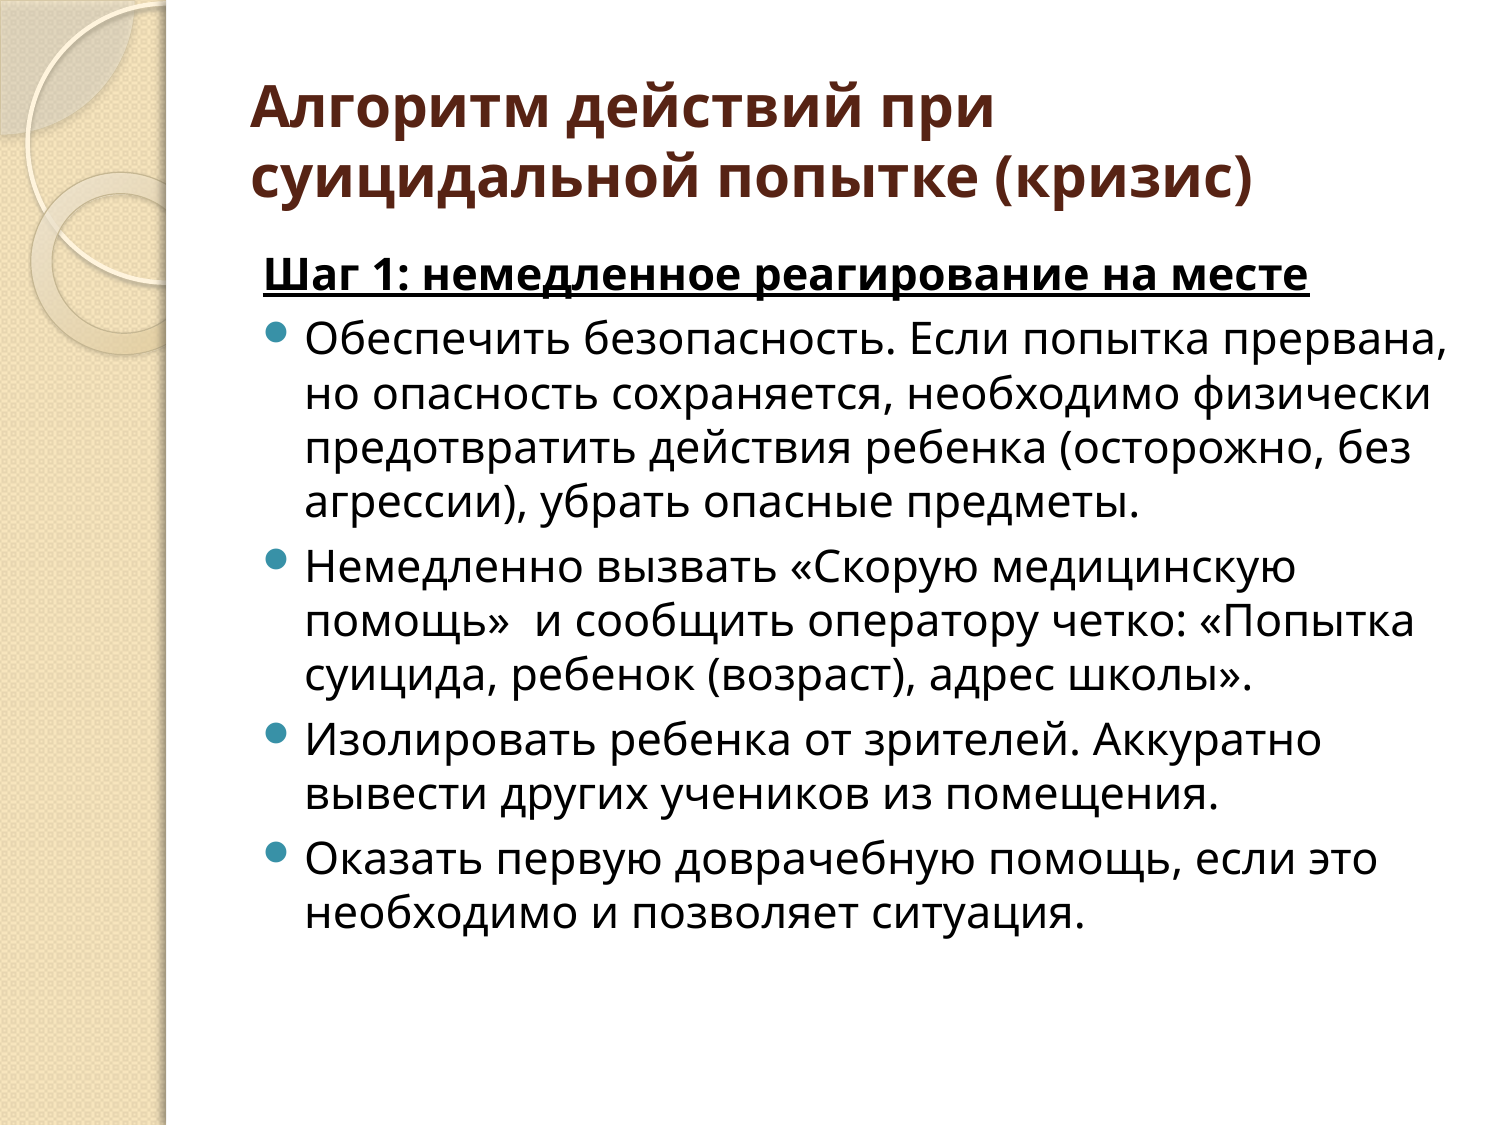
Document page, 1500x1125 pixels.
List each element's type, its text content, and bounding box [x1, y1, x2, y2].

list Шаг 1: немедленное реагирование на месте Обеспечить безопасность. Если попытка прервана, но опасность сохраняется, необходимо физически предотвратить действия ребенка (осторожно, без агрессии), убрать опасные предметы. Немедленно вызвать «Скорую медицинскую помощь» и сообщить оператору четко: «Попытка суицида, ребенок (возраст), адрес школы». Изолировать ребенка от зрителей. Аккуратно вывести других учеников из помещения. Оказать первую доврачебную помощь, если это необходимо и позволяет ситуация. [235, 237, 1466, 1025]
title Алгоритм действий при суицидальной попытке (кризис) [235, 45, 1466, 233]
